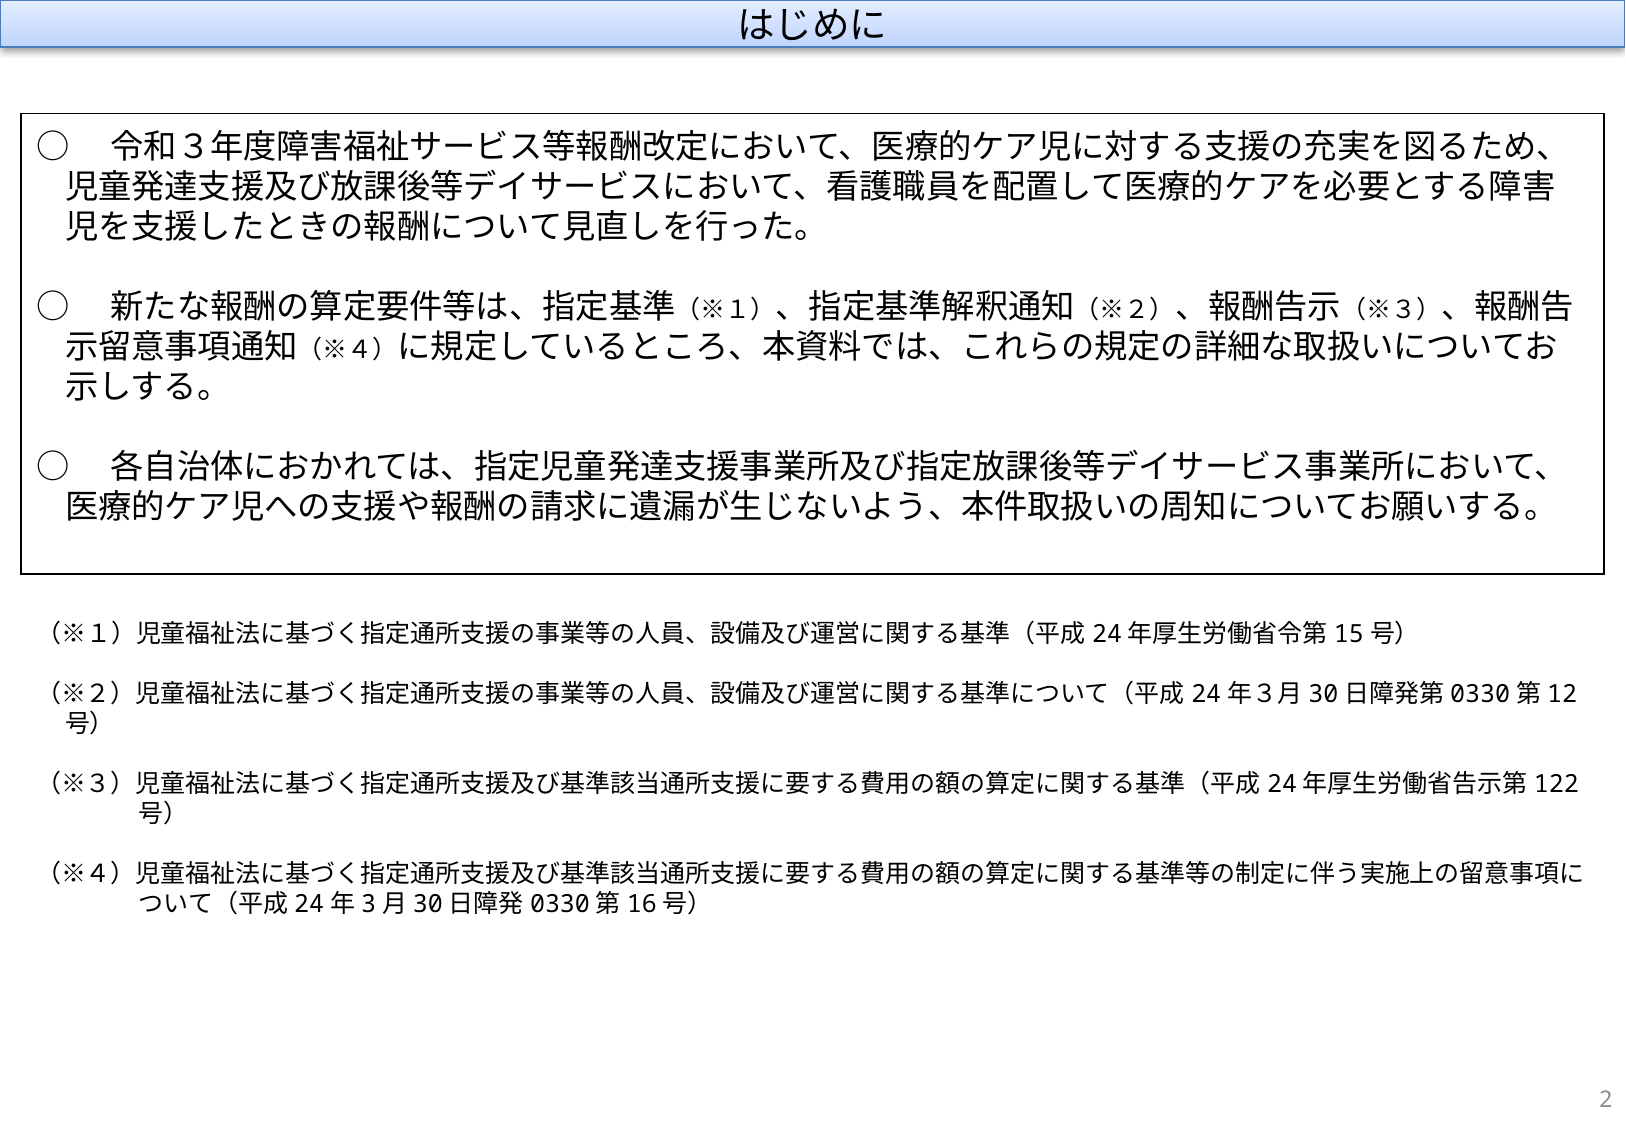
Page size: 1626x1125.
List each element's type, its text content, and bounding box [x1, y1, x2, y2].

text_box （※１）児童福祉法に基づく指定通所支援の事業等の人員、設備及び運営に関する基準（平成24年厚生労働省令第15号） （※２）児童福祉法に基づく指定通所支援の事業等の人員、設備及び運営に関する基準について（平成24年３月30日障発第0330第12号） （※３）児童福祉法に基づく指定通所支援及び基準該当通所支援に要する費用の額の算定に関する基準（平成24年厚生労働省告示第122号） （※４）児童福祉法に基づく指定通所支援及び基準該当通所支援に要する費用の額の算定に関する基準等の制定に伴う実施上の留意事項について（平成24年3月30日障発0330第16号） [21, 606, 1604, 905]
slide_number 1 [1248, 1070, 1625, 1125]
text_box ○ 令和３年度障害福祉サービス等報酬改定において、医療的ケア児に対する支援の充実を図るため、児童発達支援及び放課後等デイサービスにおいて、看護職員を配置して医療的ケアを必要とする障害児を支援したときの報酬について見直しを行った。 ○ 新たな報酬の算定要件等は、指定基準（※１）、指定基準解釈通知（※２）、報酬告示（※３）、報酬告示留意事項通知（※４）に規定しているところ、本資料では、これらの規定の詳細な取扱いについてお示しする。 ○ 各自治体におかれては、指定児童発達支援事業所及び指定放課後等デイサービス事業所において、医療的ケア児への支援や報酬の請求に遺漏が生じないよう、本件取扱いの周知についてお願いする。 [21, 113, 1604, 575]
text_box はじめに [0, 0, 1625, 48]
